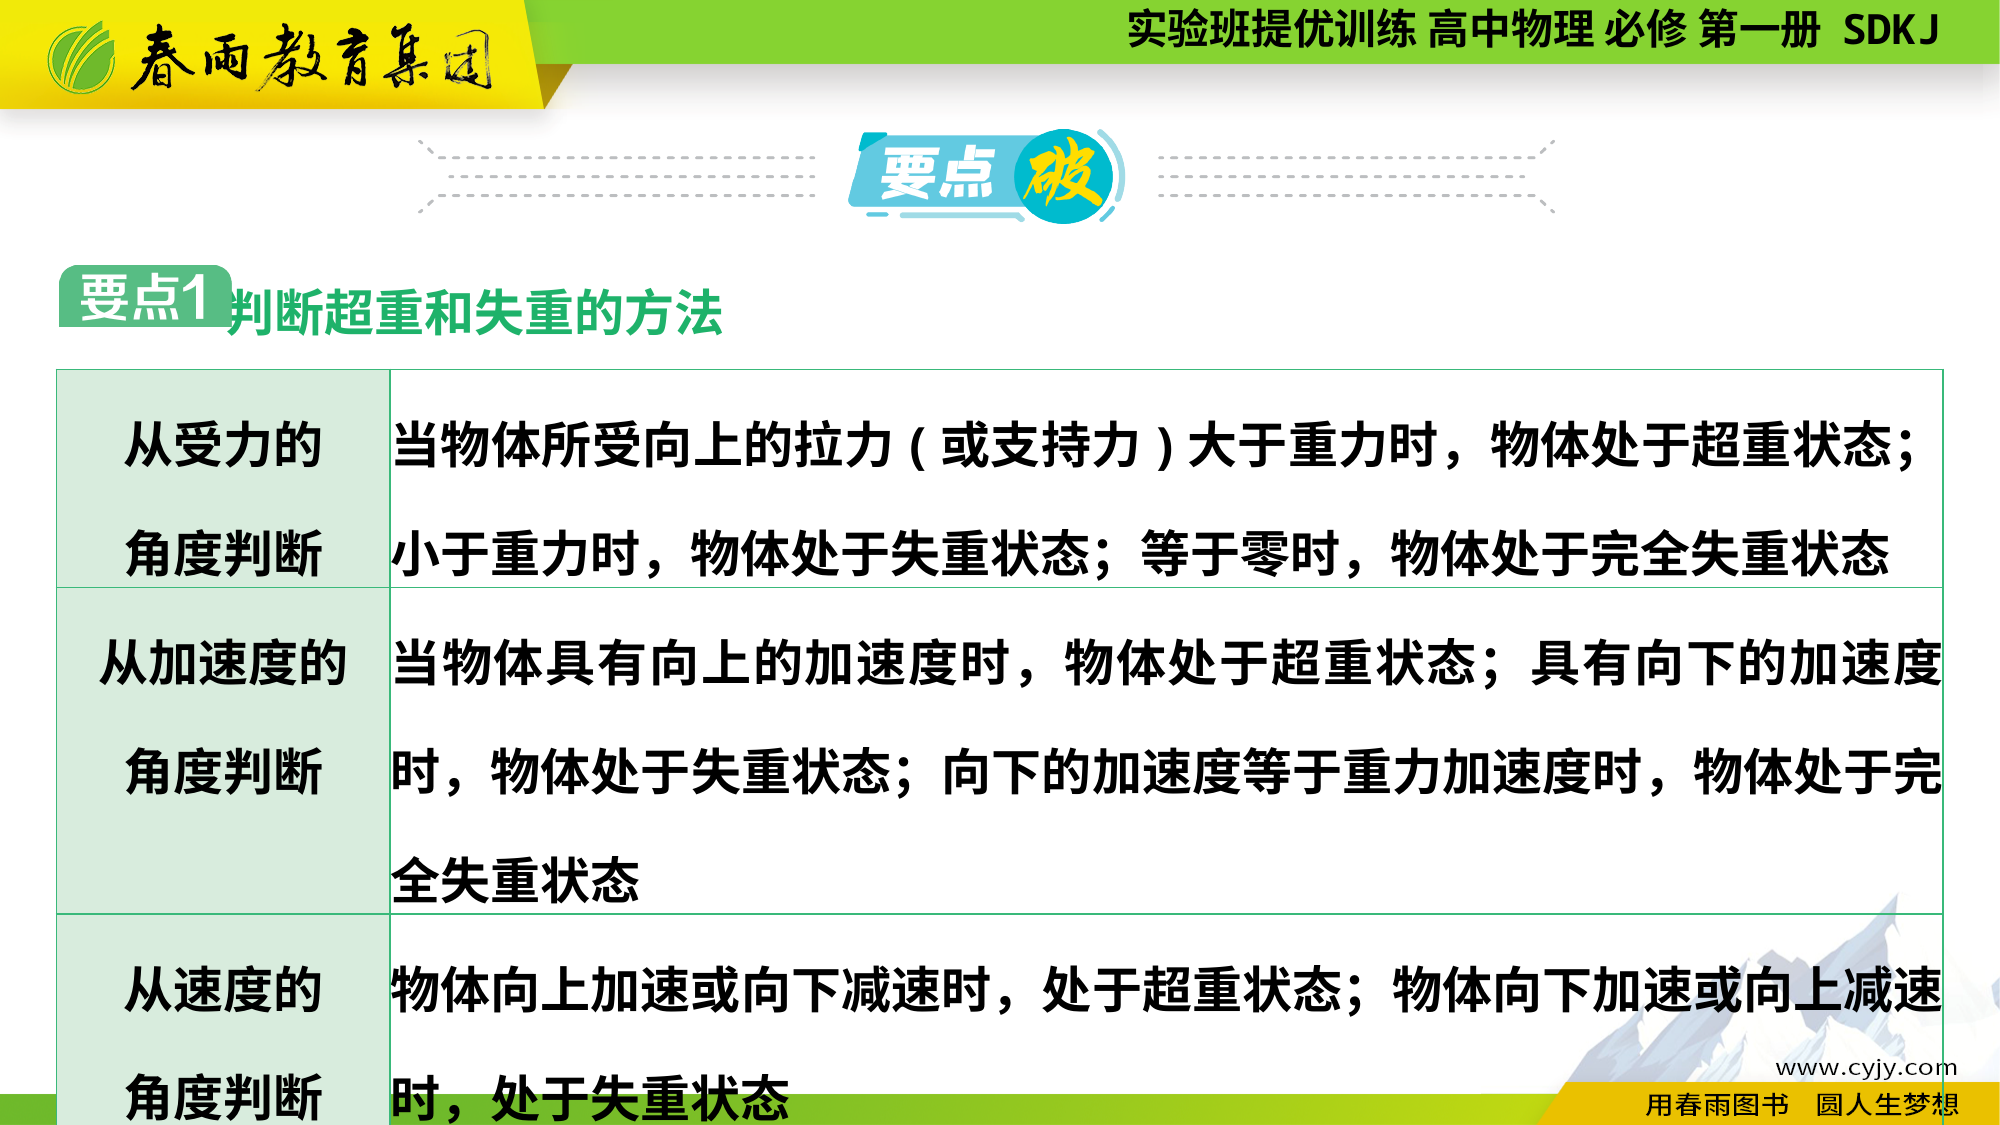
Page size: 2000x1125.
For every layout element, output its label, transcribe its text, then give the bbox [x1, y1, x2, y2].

table_cell 从速度的 角度判断 [57, 915, 389, 1125]
table_cell 当物体具有向上的加速度时，物体处于超重状态；具有向下的加速度时，物体处于失重状态；向下的加速度等于重力加速度时，物体处于完全失重状态 [391, 588, 1942, 913]
table_cell 从加速度的 角度判断 [57, 588, 389, 913]
picture [0, 0, 2000, 1125]
table_header 当物体所受向上的拉力(或支持力)大于重力时，物体处于超重状态；小于重力时，物体处于失重状态；等于零时，物体处于完全失重状态 [391, 370, 1942, 587]
list 判断超重和失重的方法 [59, 243, 1944, 339]
table_header 从受力的 角度判断 [57, 370, 389, 587]
table_cell 物体向上加速或向下减速时，处于超重状态；物体向下加速或向上减速时，处于失重状态 [391, 915, 1942, 1125]
